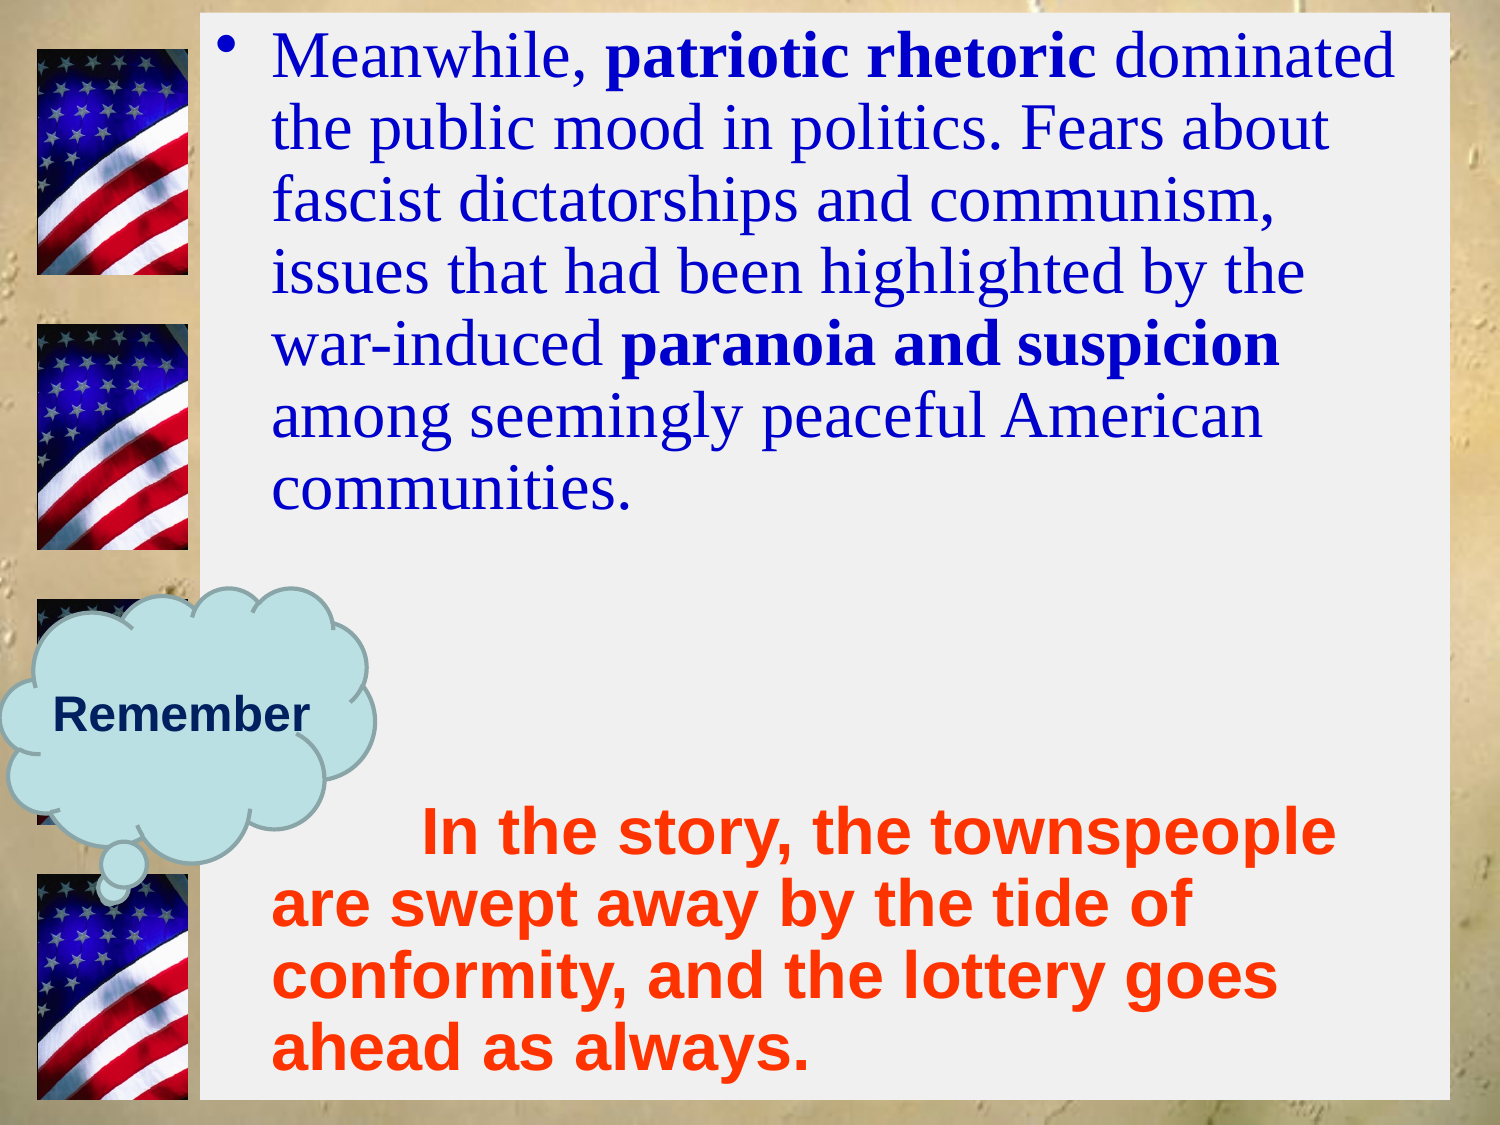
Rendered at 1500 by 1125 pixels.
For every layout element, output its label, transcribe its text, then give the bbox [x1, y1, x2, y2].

picture [0, 0, 1500, 1125]
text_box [0, 587, 376, 863]
list Meanwhile, patriotic rhetoric dominated the public mood in politics. Fears about fascist dictatorships and communism, issues that had been highlighted by the war-induced paranoia and suspicion among seemingly peaceful American communities. In the story, the townspeople are swept away by the tide of conformity, and the lottery goes ahead as always. [199, 12, 1451, 1101]
